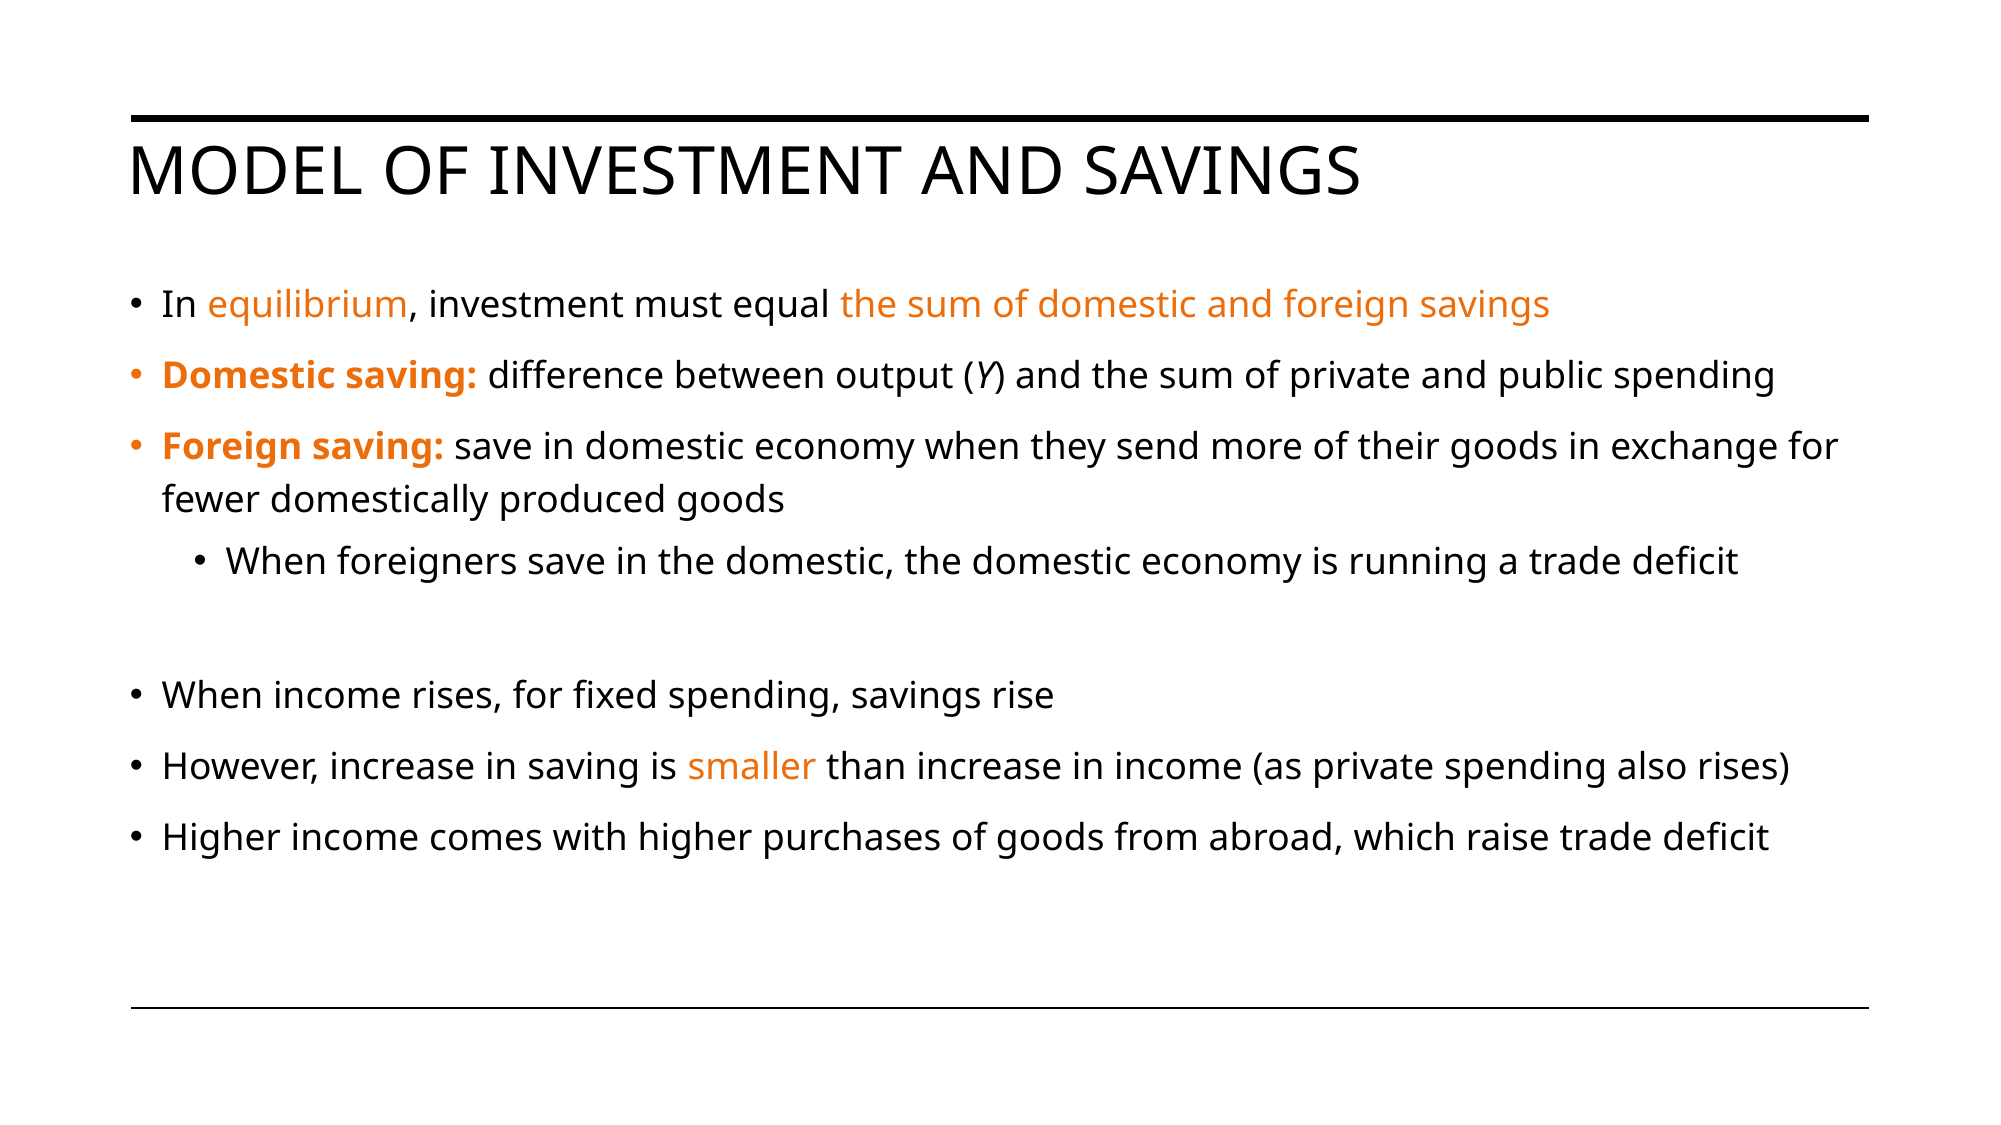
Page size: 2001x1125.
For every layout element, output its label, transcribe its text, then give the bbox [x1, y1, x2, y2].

list In equilibrium, investment must equal the sum of domestic and foreign savings Domestic saving: difference between output (Y) and the sum of private and public spending Foreign saving: save in domestic economy when they send more of their goods in exchange for fewer domestically produced goods When foreigners save in the domestic, the domestic economy is running a trade deficit When income rises, for fixed spending, savings rise However, increase in saving is smaller than increase in income (as private spending also rises) Higher income comes with higher purchases of goods from abroad, which raise trade deficit [114, 263, 1869, 973]
title MODEL OF INVESTMENT AND SAVINGS [112, 119, 1867, 246]
